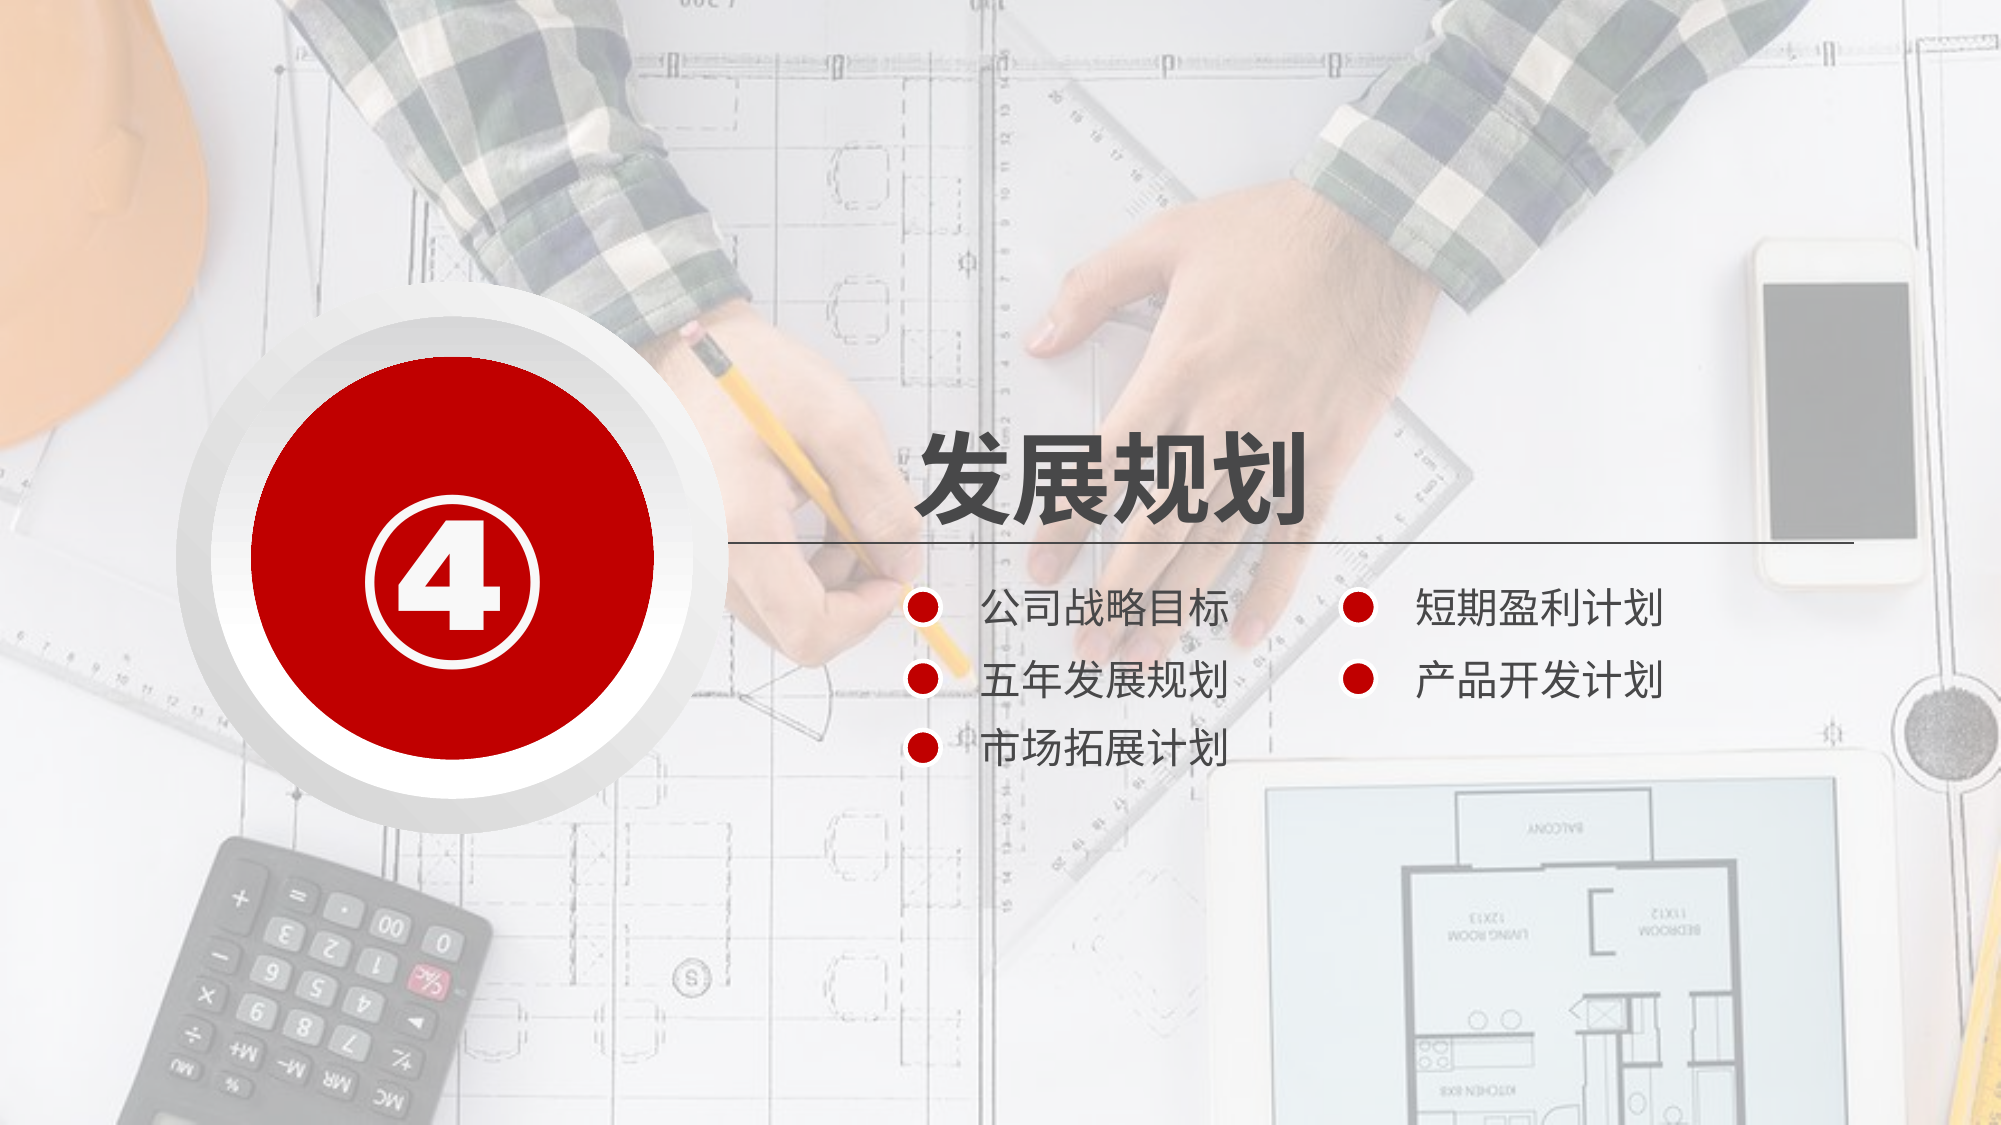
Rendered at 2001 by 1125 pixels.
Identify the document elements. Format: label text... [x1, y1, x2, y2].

text_box [905, 589, 941, 625]
text_box 市场拓展计划 [964, 714, 1337, 780]
text_box 公司战略目标 [964, 574, 1337, 640]
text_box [0, 0, 2001, 1125]
text_box [905, 729, 941, 766]
text_box [1340, 660, 1377, 697]
text_box [905, 660, 941, 697]
text_box [1340, 589, 1377, 625]
text_box 发展规划 [732, 408, 1626, 542]
text_box 五年发展规划 [964, 645, 1337, 711]
text_box 产品开发计划 [1400, 645, 1772, 711]
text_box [176, 281, 729, 834]
text_box 短期盈利计划 [1400, 574, 1772, 640]
